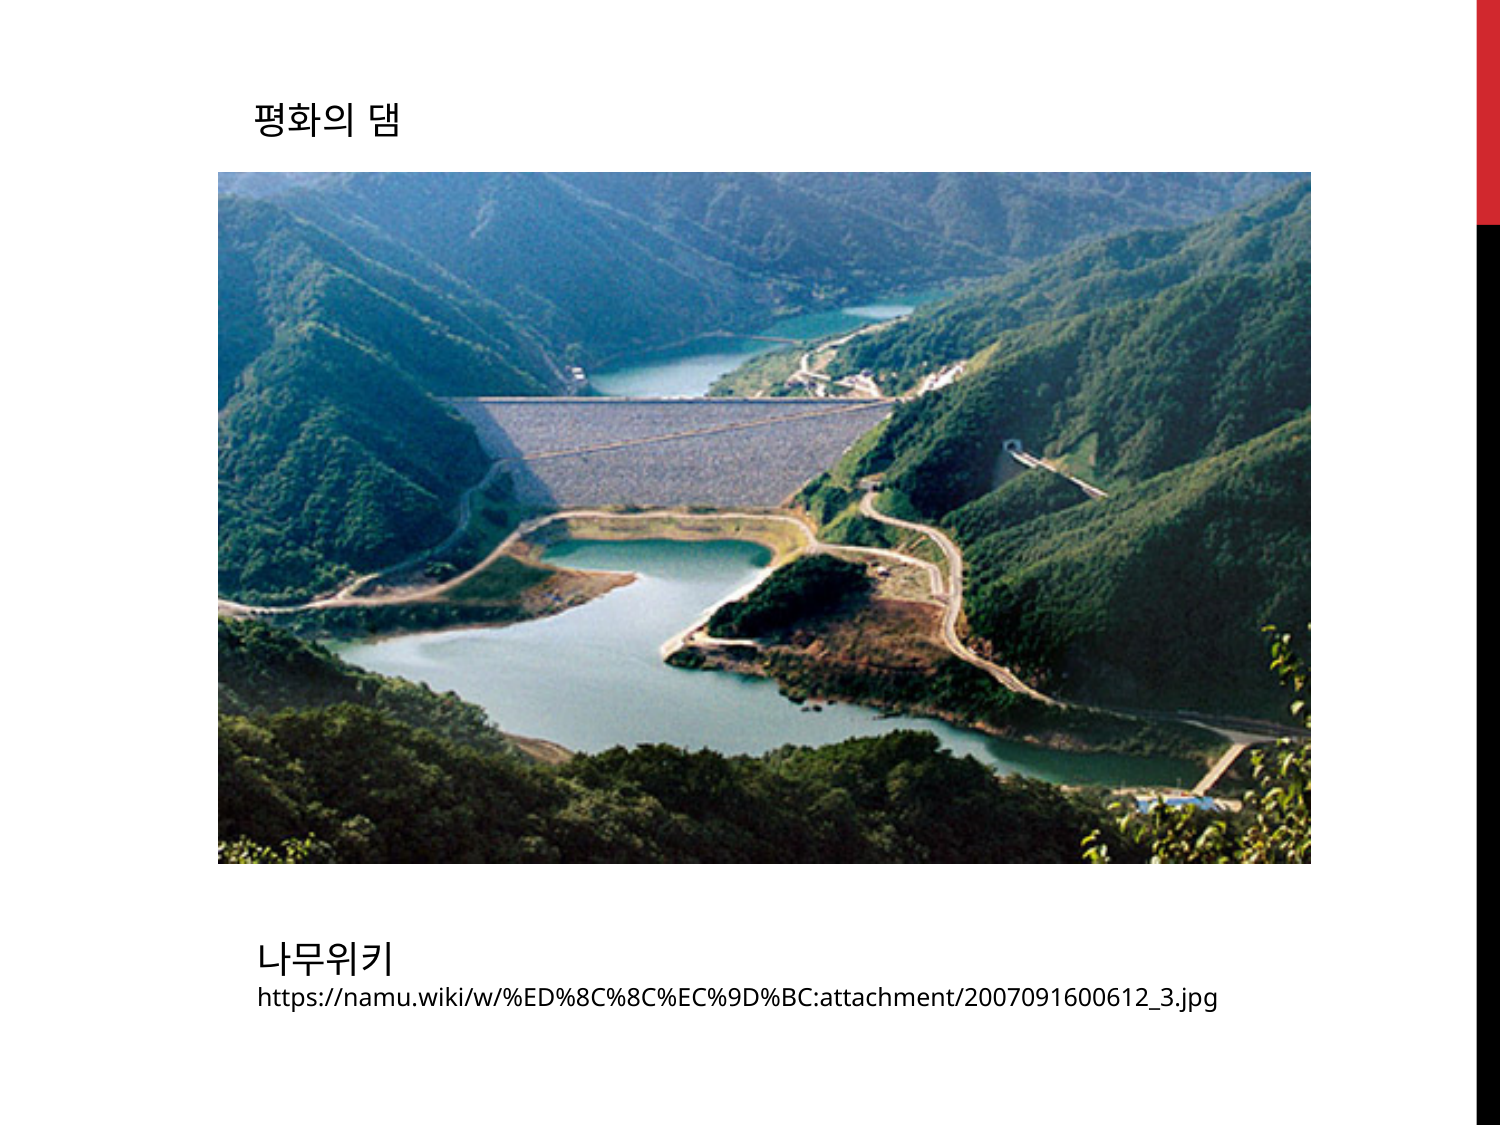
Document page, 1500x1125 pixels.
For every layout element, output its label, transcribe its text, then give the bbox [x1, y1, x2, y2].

text_box 평화의 댐 [238, 89, 417, 150]
picture [217, 374, 225, 382]
picture [217, 172, 1312, 865]
picture [232, 355, 247, 360]
text_box 나무위키 https://namu.wiki/w/%ED%8C%8C%EC%9D%BC:attachment/2007091600612_3.jpg [242, 928, 1235, 1019]
